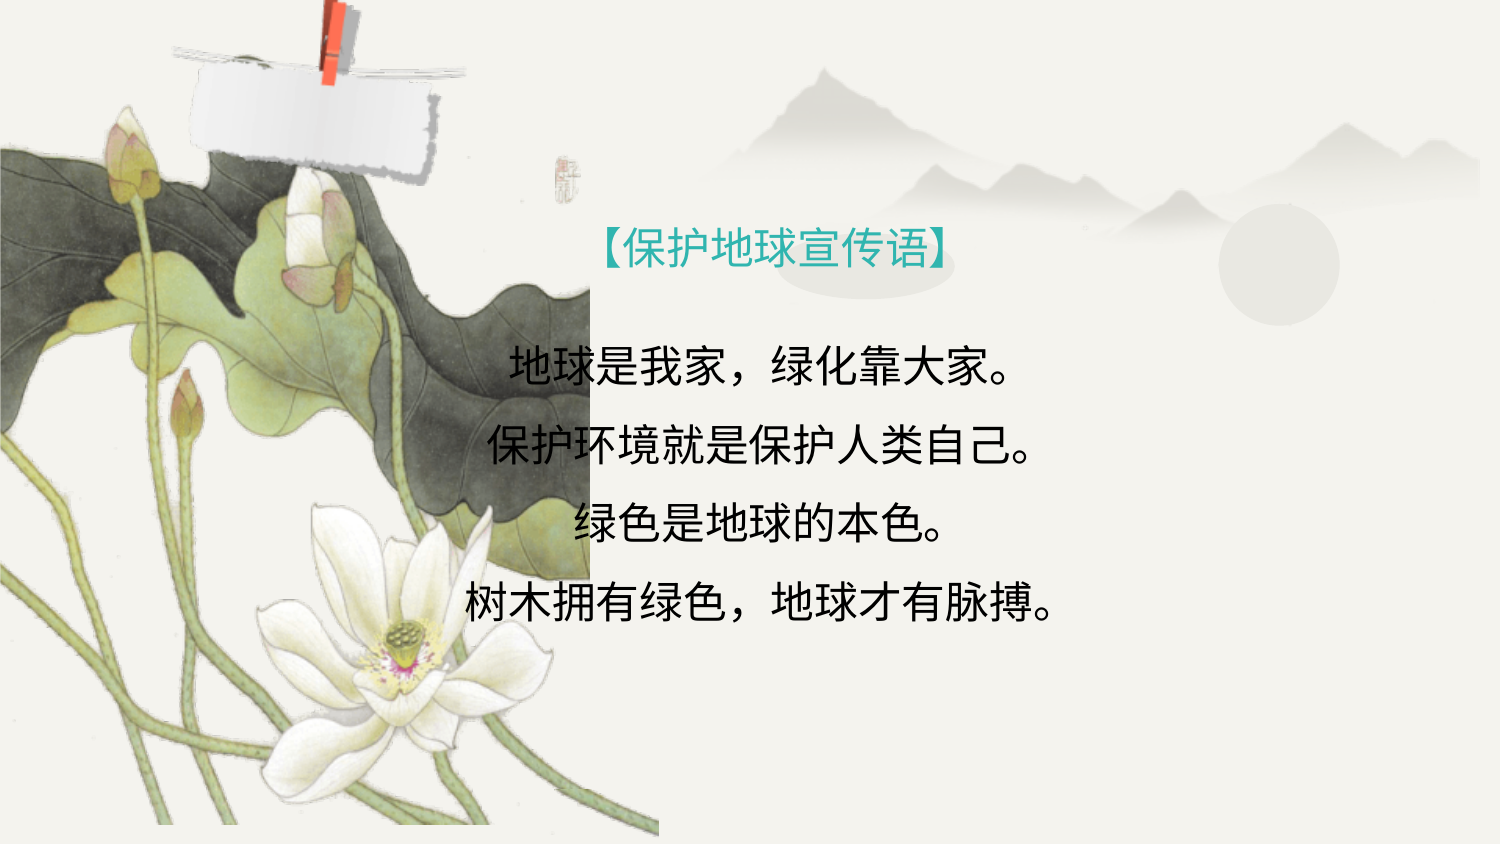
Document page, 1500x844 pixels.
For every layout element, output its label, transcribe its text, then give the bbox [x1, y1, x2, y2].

text_box 【保护地球宣传语】 [567, 215, 984, 279]
picture [0, 0, 659, 844]
picture [636, 45, 1500, 333]
text_box 地球是我家，绿化靠大家。 保护环境就是保护人类自己。 绿色是地球的本色。 树木拥有绿色，地球才有脉搏。 [424, 306, 1128, 633]
